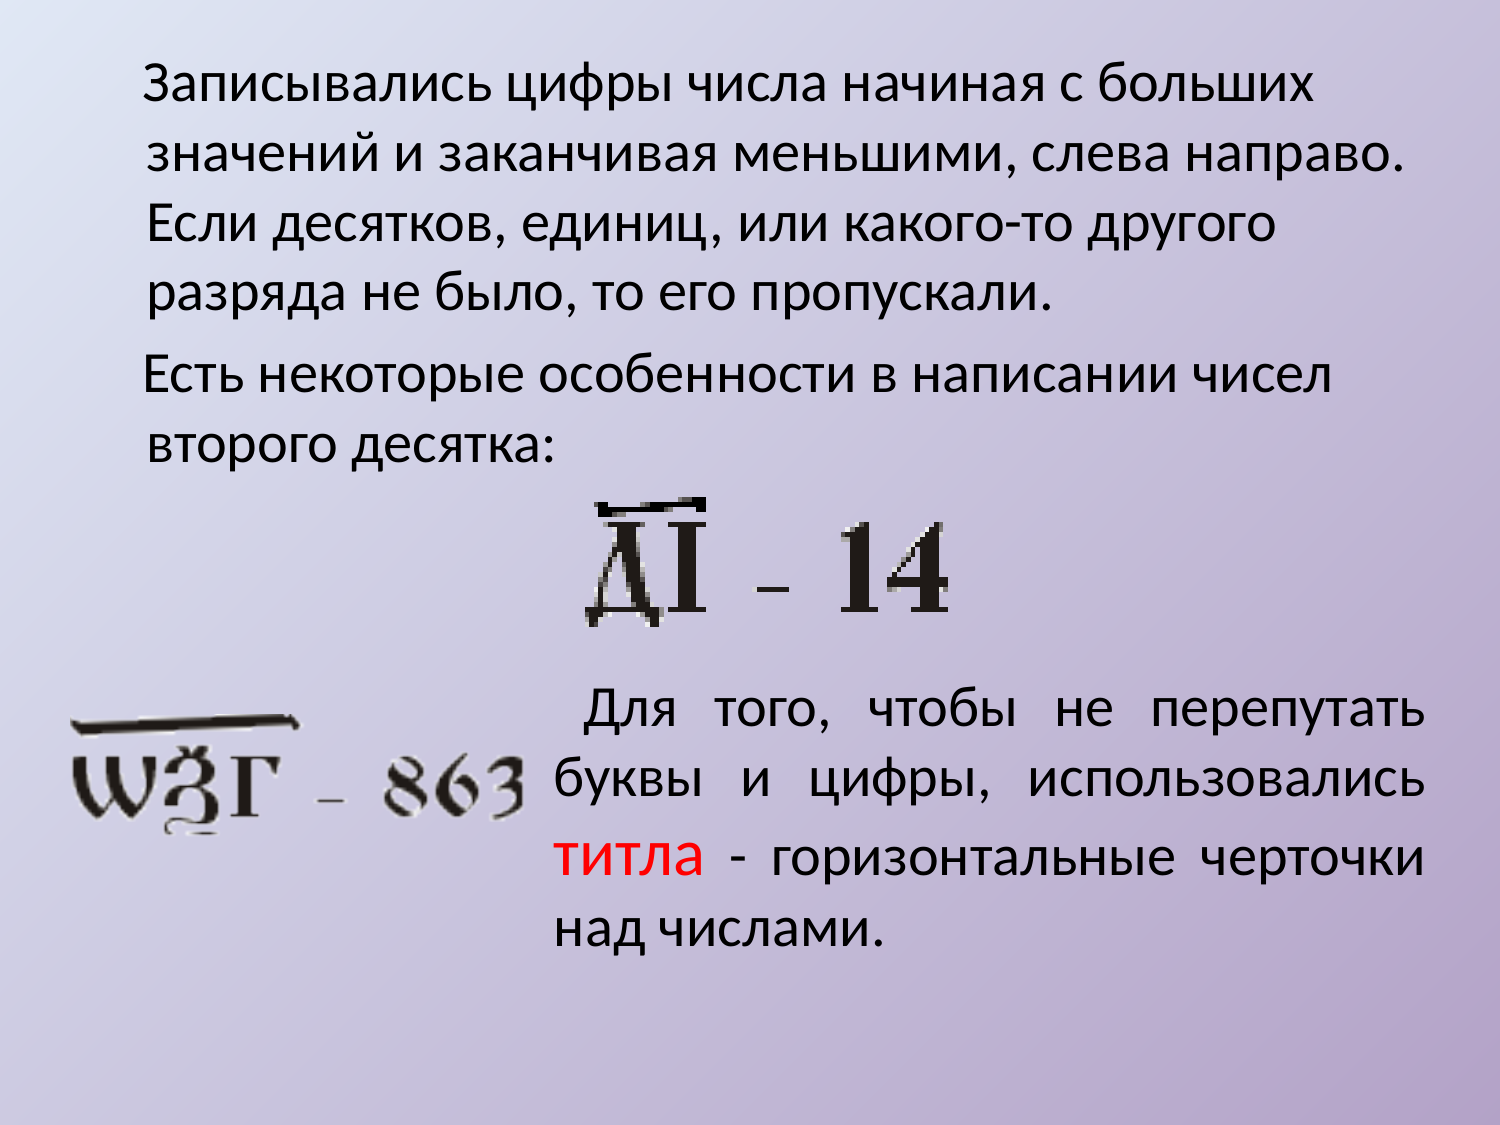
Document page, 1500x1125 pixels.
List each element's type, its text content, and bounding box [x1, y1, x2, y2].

text_box Для того, чтобы не перепутать буквы и цифры, использовались титла - горизонтальные черточки над числами. [538, 660, 1442, 966]
list Записывались цифры числа начиная с больших значений и заканчивая меньшими, слева направо. Если десятков, единиц, или какого-то другого разряда не было, то его пропускали. Есть некоторые особенности в написании чисел второго десятка: [75, 35, 1425, 1005]
picture [70, 714, 528, 841]
picture [585, 491, 953, 632]
